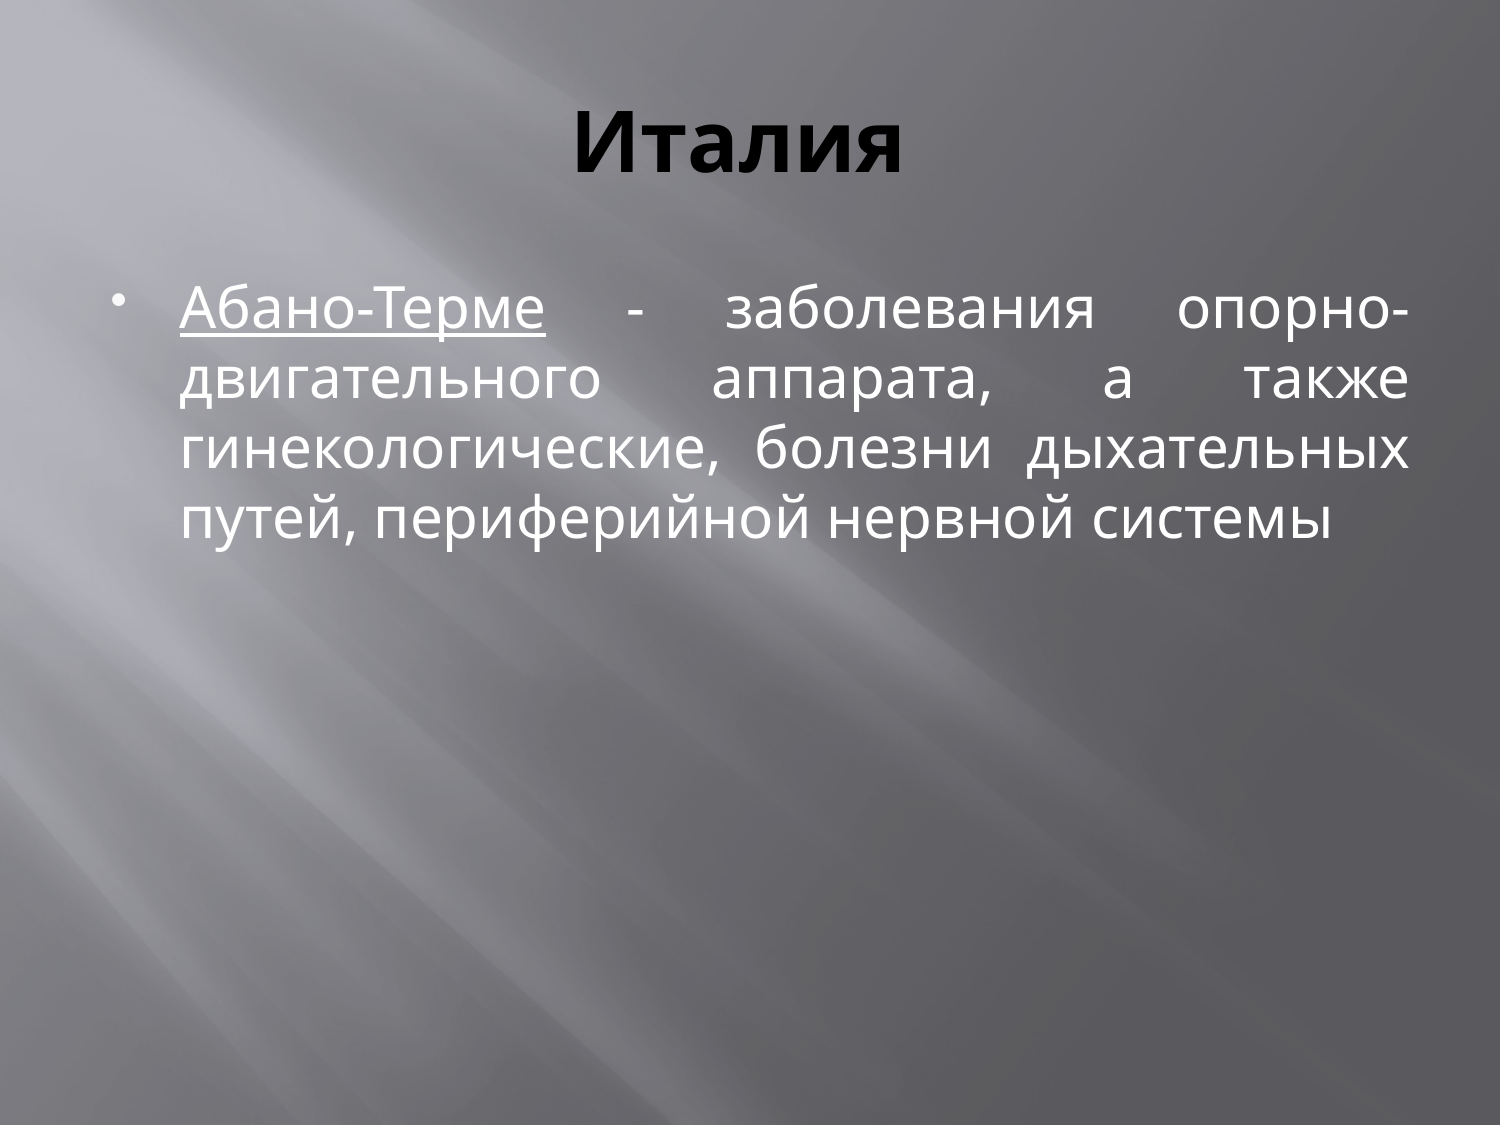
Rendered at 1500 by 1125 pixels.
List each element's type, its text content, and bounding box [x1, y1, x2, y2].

list Абано-Терме - заболевания опорно-двигательного аппарата, а также гинекологические, болезни дыхательных путей, периферийной нервной системы [75, 262, 1425, 1035]
title Италия [75, 45, 1425, 233]
